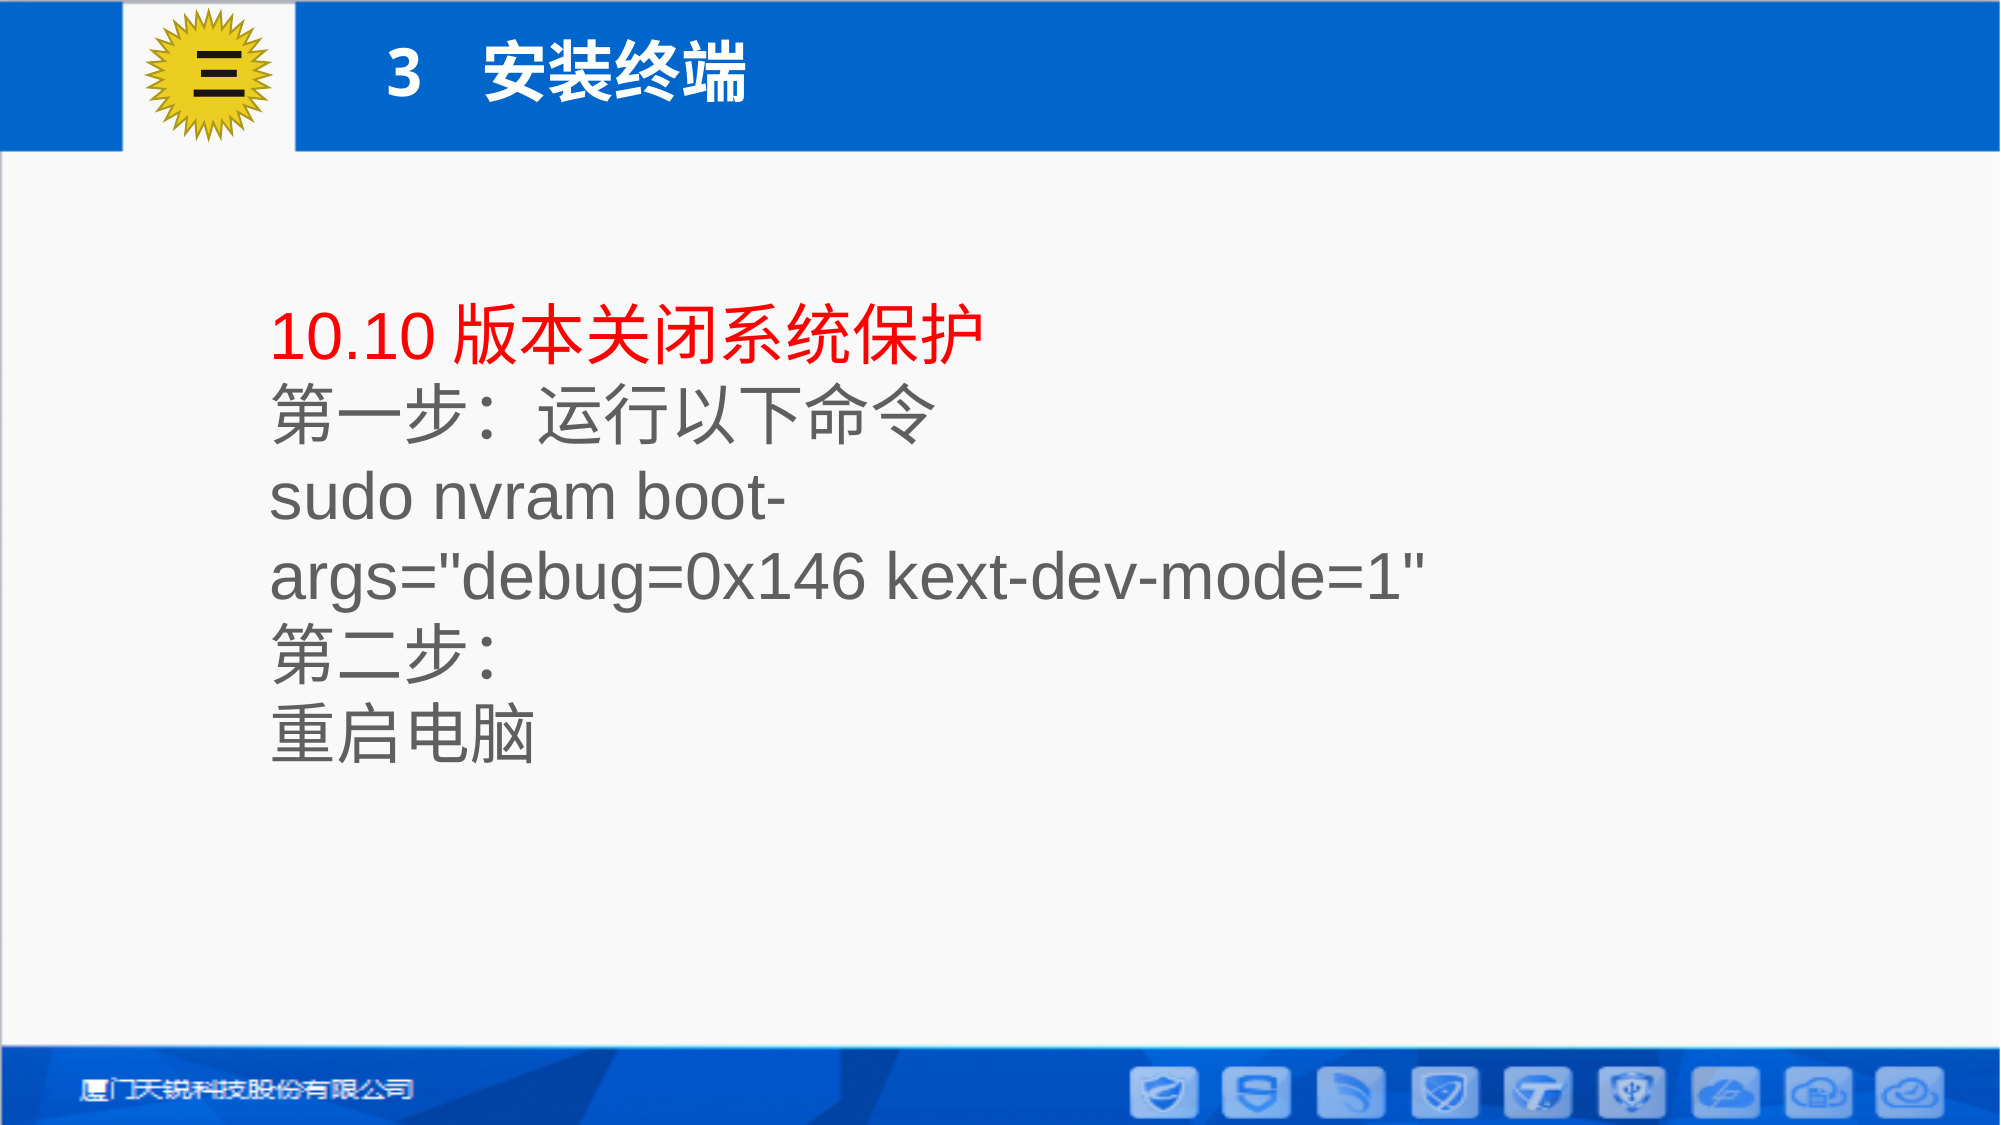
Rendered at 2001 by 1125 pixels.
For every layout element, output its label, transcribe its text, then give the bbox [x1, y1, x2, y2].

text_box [147, 11, 270, 139]
text_box 10.10版本关闭系统保护 第一步：运行以下命令 sudo nvram boot-args="debug=0x146 kext-dev-mode=1" 第二步： 重启电脑 [254, 285, 1509, 825]
text_box 03 [345, 0, 473, 147]
picture [0, 0, 2000, 1125]
text_box 3 安装终端 [370, 22, 1454, 117]
